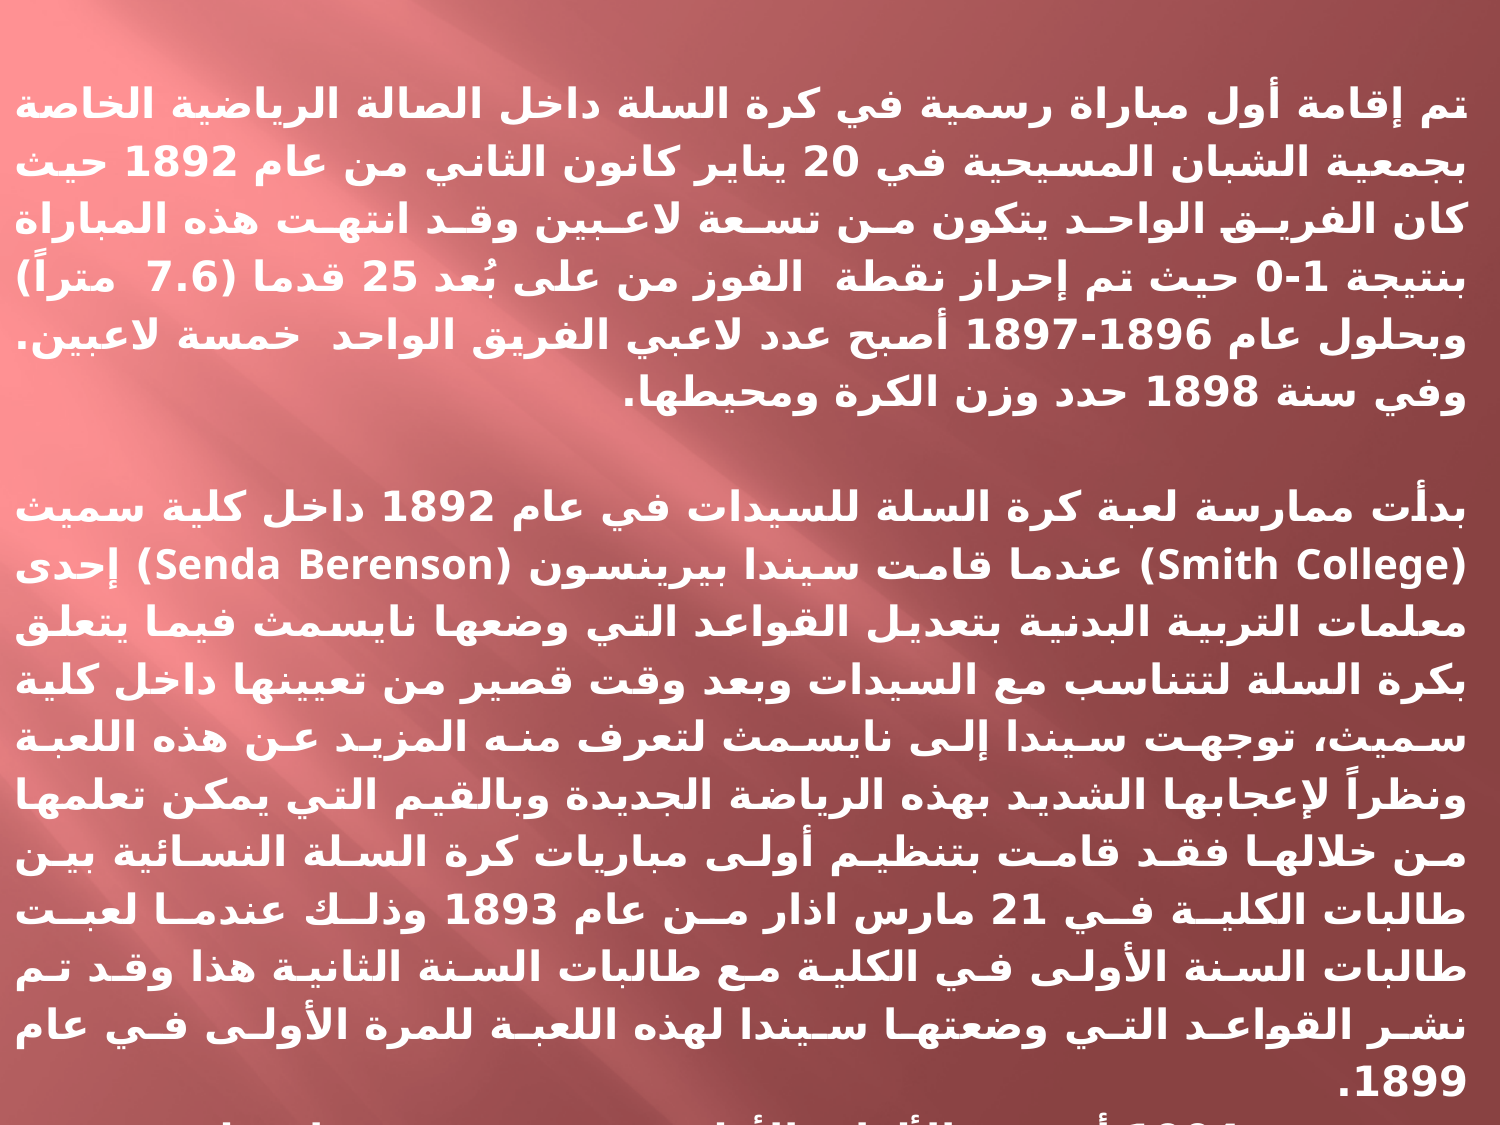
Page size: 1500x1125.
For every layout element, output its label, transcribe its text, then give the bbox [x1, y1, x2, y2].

text_box تم إقامة أول مباراة رسمية في كرة السلة داخل الصالة الرياضية الخاصة بجمعية الشبان المسيحية في 20 يناير كانون الثاني من عام 1892 حيث كان الفريق الواحد يتكون من تسعة لاعبين وقد انتهت هذه المباراة بنتيجة 1-0 حيث تم إحراز نقطة الفوز من على بُعد 25 قدما (7.6 متراً) وبحلول عام 1896-1897 أصبح عدد لاعبي الفريق الواحد خمسة لاعبين. وفي سنة 1898 حدد وزن الكرة ومحيطها. بدأت ممارسة لعبة كرة السلة للسيدات في عام 1892 داخل كلية سميث (Smith College) عندما قامت سيندا بيرينسون (Senda Berenson) إحدى معلمات التربية البدنية بتعديل القواعد التي وضعها نايسمث فيما يتعلق بكرة السلة لتتناسب مع السيدات وبعد وقت قصير من تعيينها داخل كلية سميث، توجهت سيندا إلى نايسمث لتعرف منه المزيد عن هذه اللعبة ونظراً لإعجابها الشديد بهذه الرياضة الجديدة وبالقيم التي يمكن تعلمها من خلالها فقد قامت بتنظيم أولى مباريات كرة السلة النسائية بين طالبات الكلية في 21 مارس اذار من عام 1893 وذلك عندما لعبت طالبات السنة الأولى في الكلية مع طالبات السنة الثانية هذا وقد تم نشر القواعد التي وضعتها سيندا لهذه اللعبة للمرة الأولى في عام 1899. وفي سنة 1904 أقيمت الألعاب الأولمبية في مدينة سانت لويس في الولايات المتحدة الأمريكية وتم عرض كرة السلة في هذه الدورة بقصد الإعتراف بها دولياً وقد حصل الاعتراف فعلياً أثناء الدورة. [0, 62, 1483, 1125]
